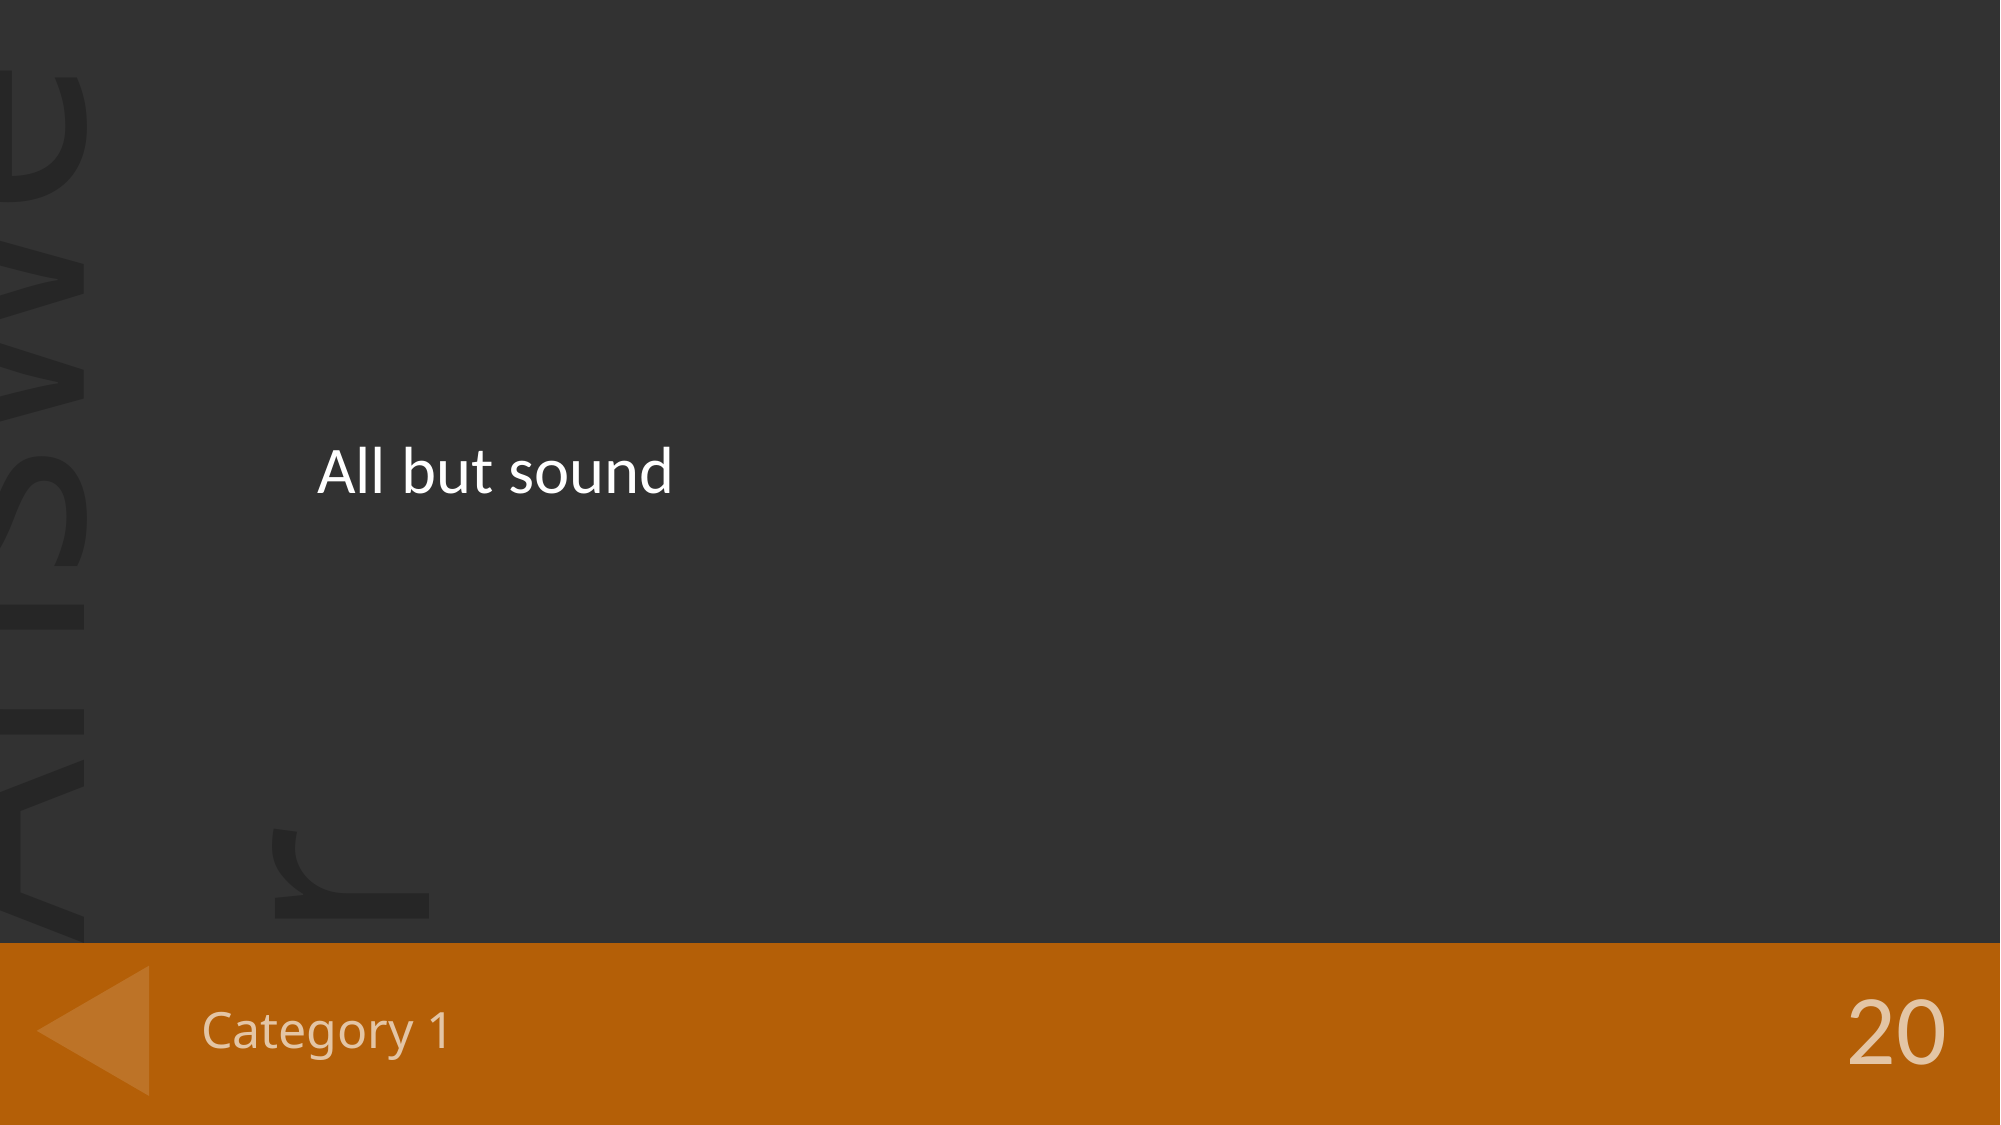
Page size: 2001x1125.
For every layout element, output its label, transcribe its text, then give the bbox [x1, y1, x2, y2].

title Category 1 [185, 967, 1494, 1097]
list 20 [1494, 967, 1963, 1097]
list All but sound [302, 307, 1760, 636]
